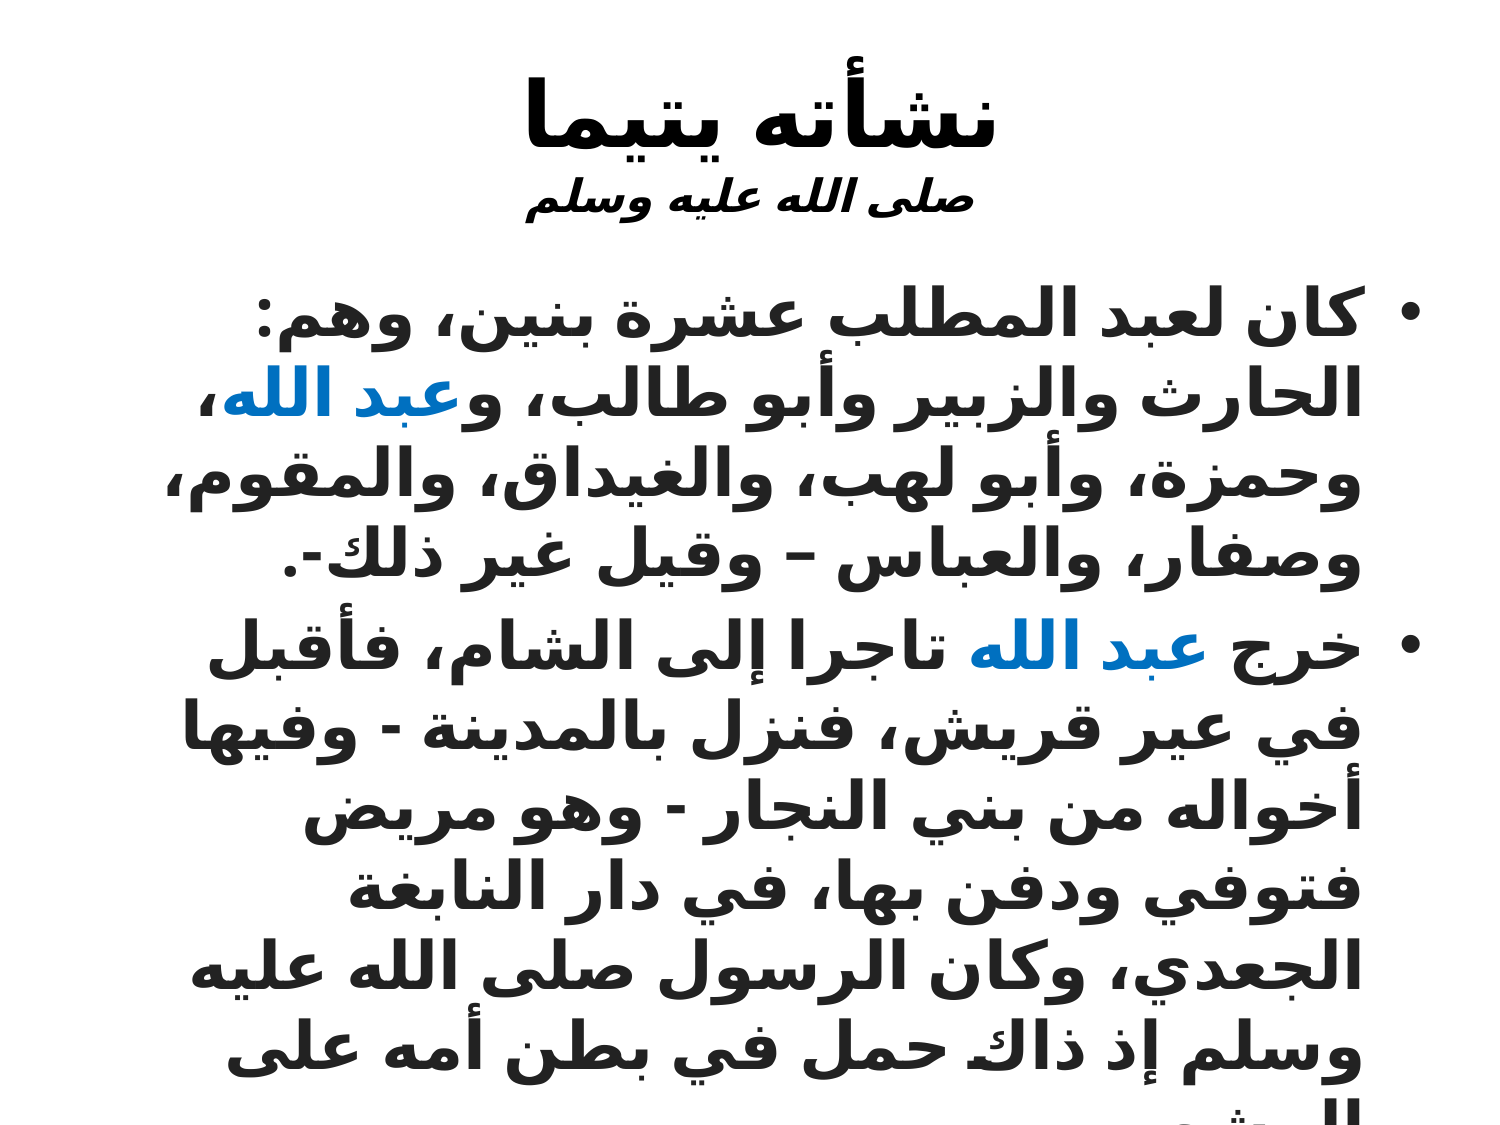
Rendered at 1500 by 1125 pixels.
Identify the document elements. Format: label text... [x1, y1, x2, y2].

title نشأته يتيما صلى الله عليه وسلم [75, 45, 1425, 233]
list كان لعبد المطلب عشرة بنين، وهم: الحارث والزبير وأبو طالب، وعبد الله، وحمزة، وأبو لهب، والغيداق، والمقوم، وصفار، والعباس – وقيل غير ذلك-. خرج عبد الله تاجرا إلى الشام، فأقبل في عير قريش، فنزل بالمدينة - وفيها أخواله من بني النجار - وهو مريض فتوفي ودفن بها، في دار النابغة الجعدي، وكان الرسول صلى الله عليه وسلم إذ ذاك حمل في بطن أمه على المشهور. ولد صلى الله عليه وسلم يتيما وعاش مع أمه وجده.. [62, 262, 1438, 1038]
